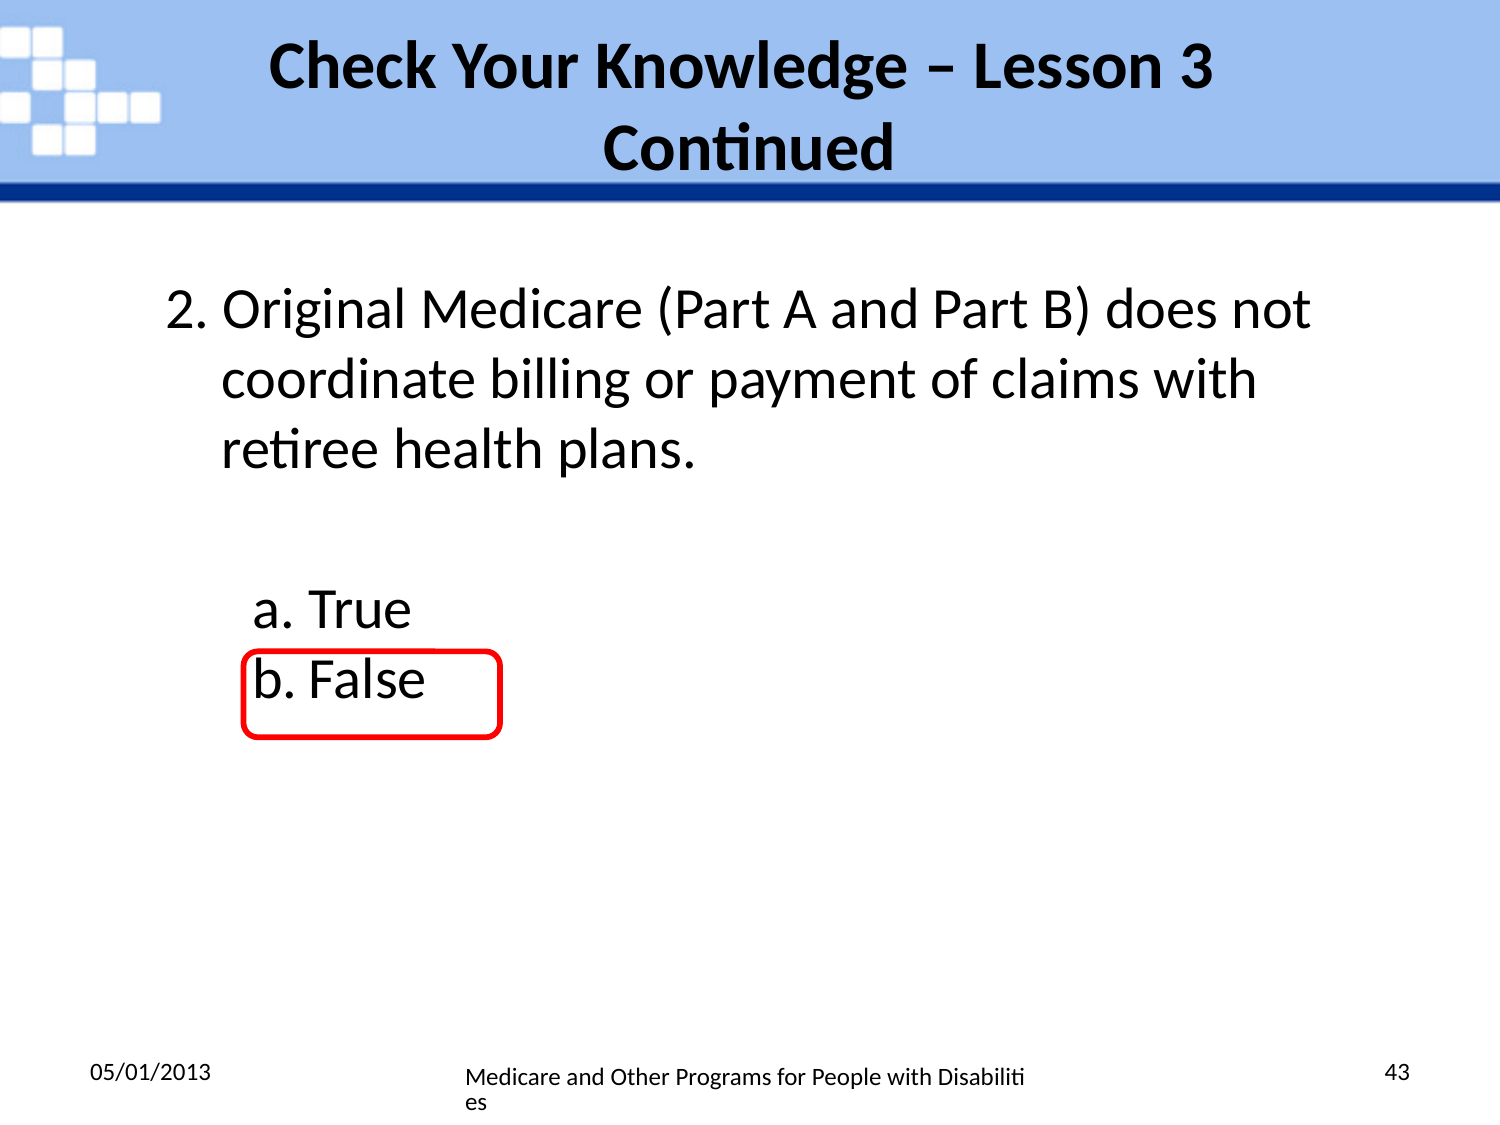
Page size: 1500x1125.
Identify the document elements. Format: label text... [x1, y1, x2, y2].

picture [0, 0, 1500, 1125]
footer Medicare and Other Programs for People with Disabilities [450, 1050, 1050, 1100]
list 2. Original Medicare (Part A and Part B) does not coordinate billing or payment of claims with retiree health plans. [150, 262, 1350, 1005]
slide_number 43 [1074, 1040, 1425, 1100]
text_box [241, 718, 503, 740]
text_box True False [237, 562, 763, 718]
title Check Your Knowledge – Lesson 3 Continued [75, 12, 1425, 193]
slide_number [75, 1040, 425, 1100]
